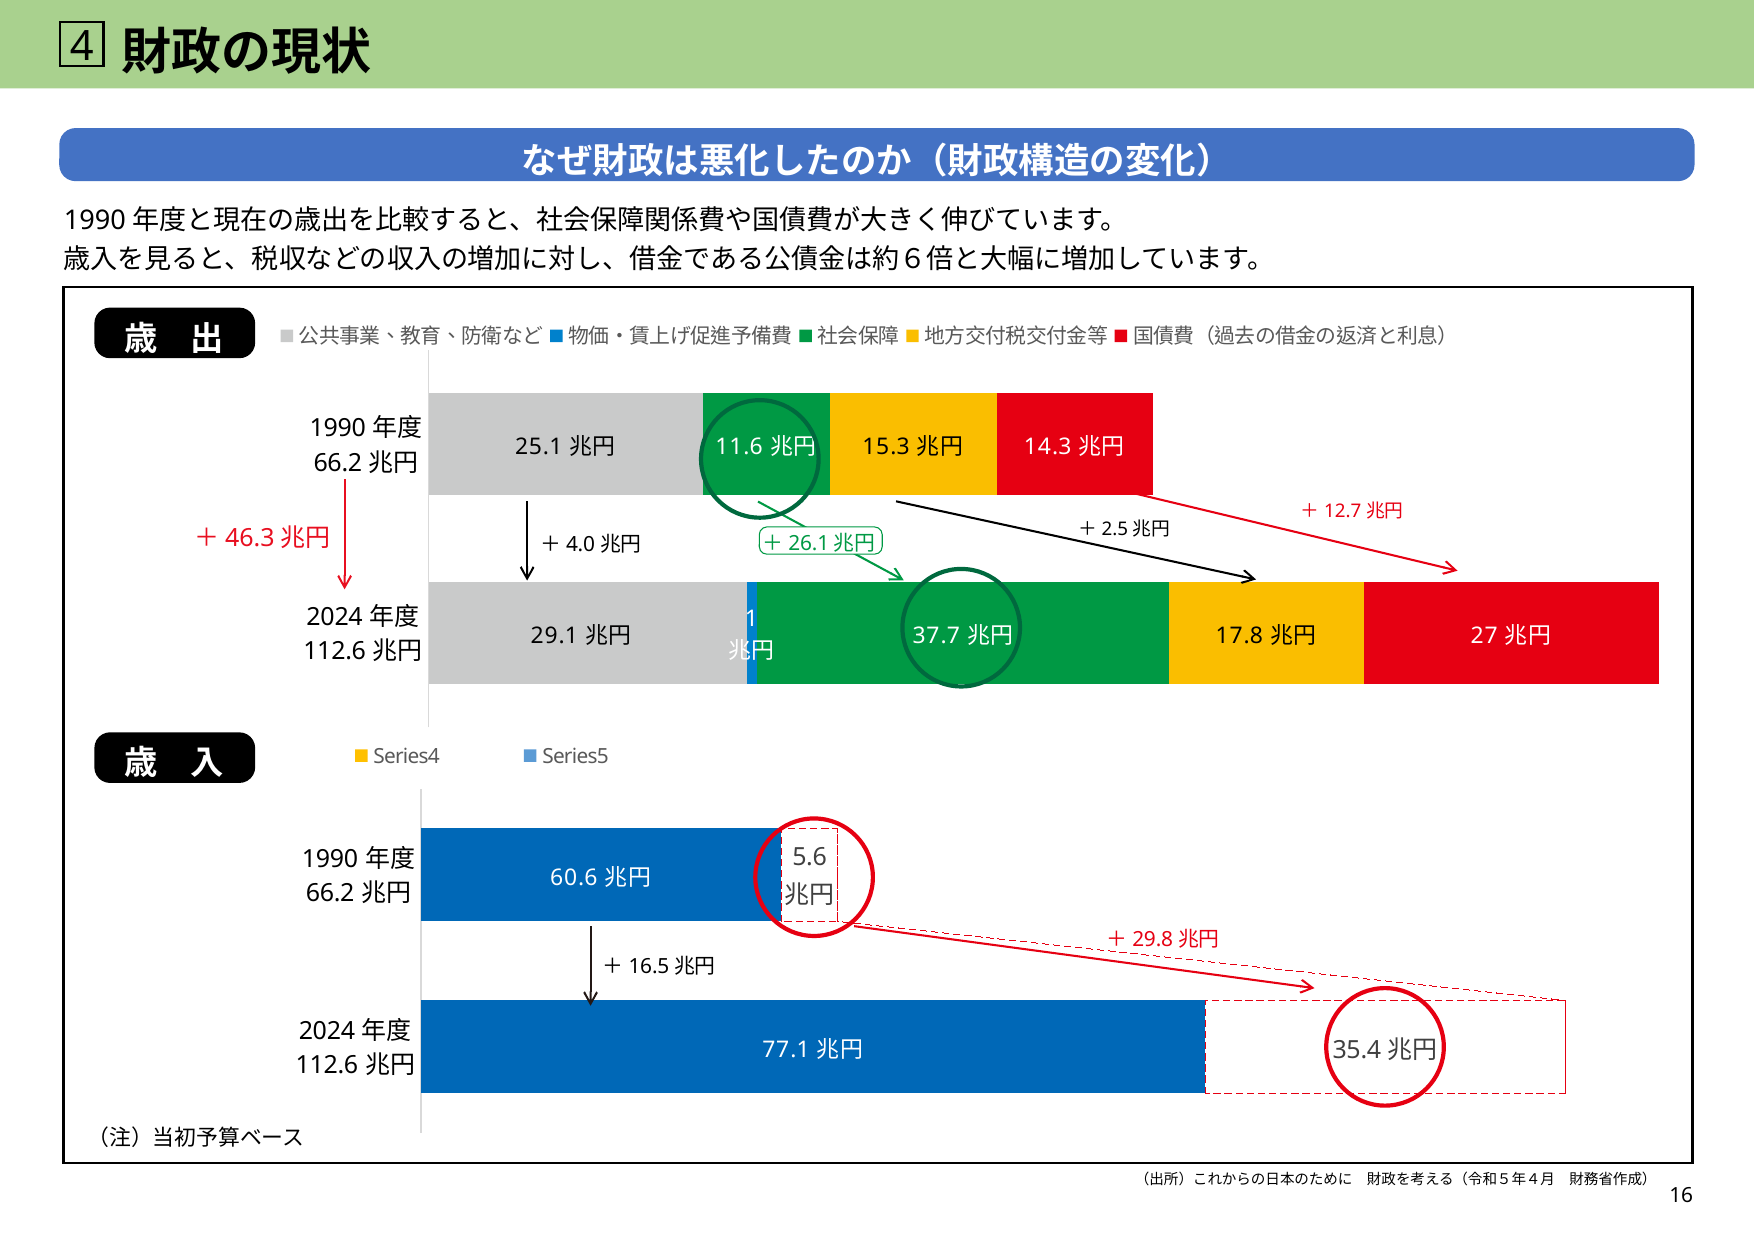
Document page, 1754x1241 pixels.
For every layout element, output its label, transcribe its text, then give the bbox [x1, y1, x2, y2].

text_box （注）当初予算ベース [87, 1116, 276, 1150]
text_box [757, 501, 904, 581]
text_box 4 [63, 18, 100, 70]
text_box 1990年度と現在の歳出を比較すると、社会保障関係費や国債費が大きく伸びています。 歳入を見ると、税収などの収入の増加に対し、借金である公債金は約６倍と大幅に増加しています。 [64, 195, 1533, 271]
text_box （出所）これからの日本のために 財政を考える（令和５年４月 財務省作成） [1134, 1169, 1657, 1188]
text_box [58, 126, 1696, 183]
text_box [896, 501, 1257, 580]
title 財政の現状 [120, 19, 1716, 72]
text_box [94, 732, 256, 783]
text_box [854, 926, 1315, 989]
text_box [94, 307, 256, 359]
text_box 16 [1670, 1182, 1693, 1208]
text_box [63, 286, 1694, 1164]
text_box なぜ財政は悪化したのか（財政構造の変化） [263, 127, 1490, 181]
chart [273, 290, 1754, 1157]
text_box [1114, 488, 1458, 571]
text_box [1102, 922, 1209, 950]
text_box ＋46.3兆円 [195, 521, 273, 548]
